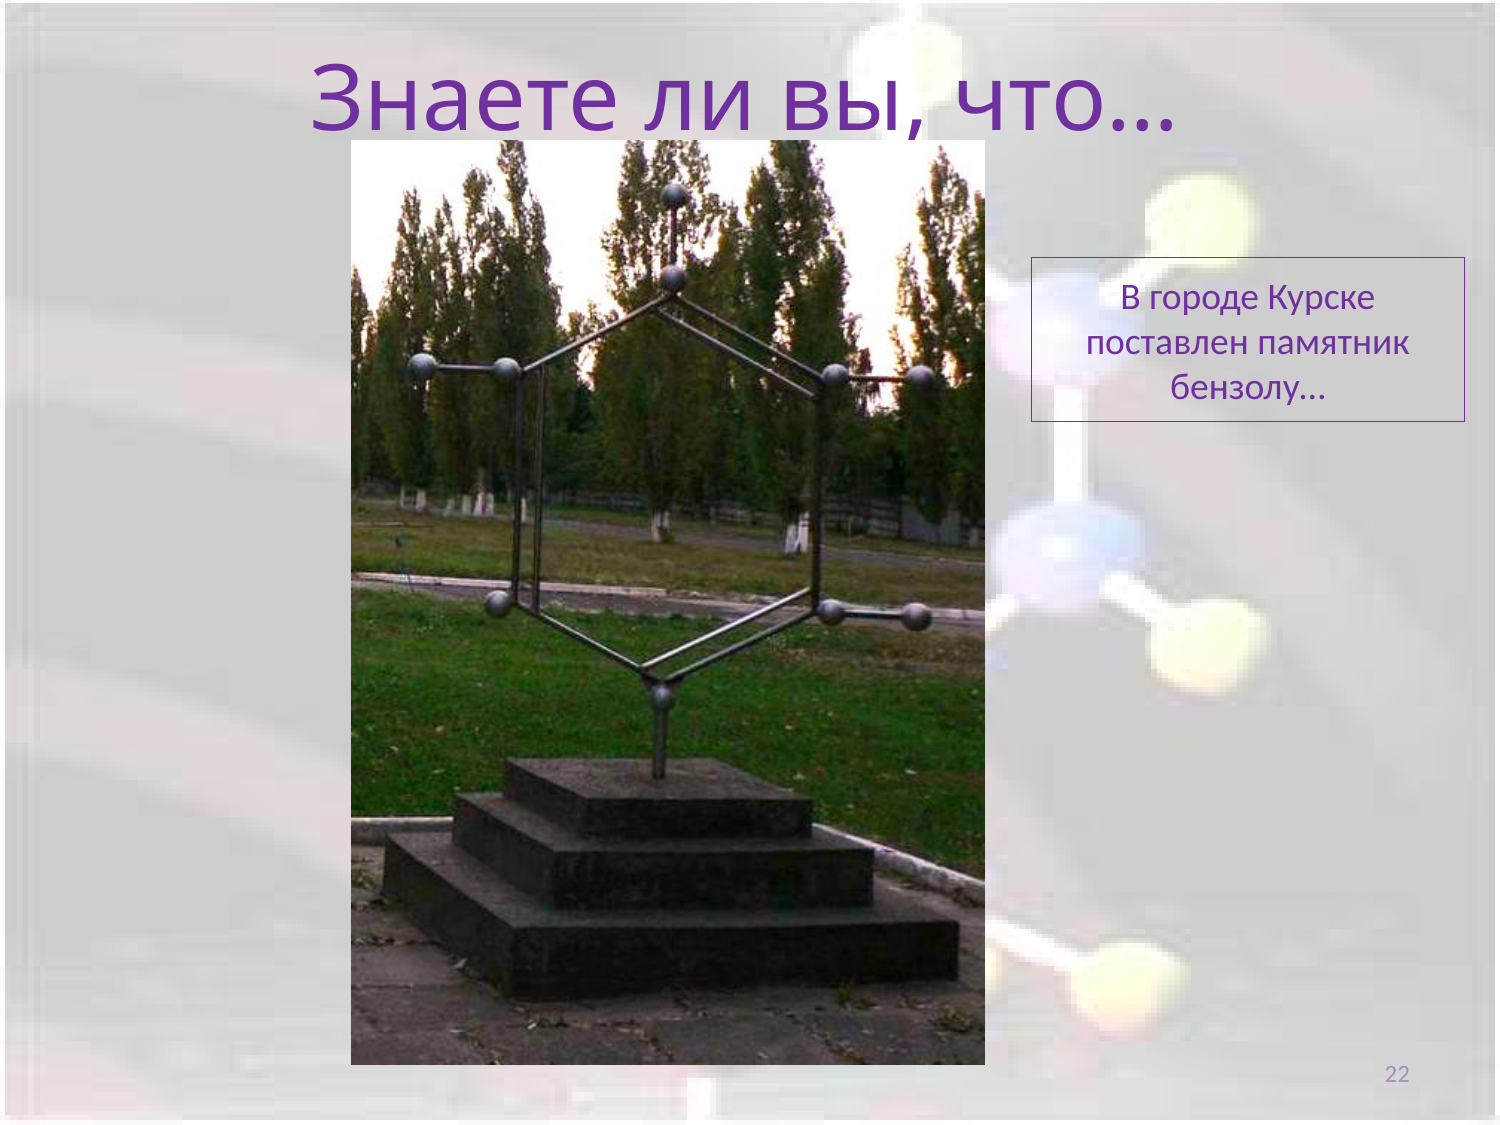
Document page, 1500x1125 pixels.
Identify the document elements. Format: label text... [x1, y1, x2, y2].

text_box В городе Курске поставлен памятник бензолу… [1029, 256, 1467, 424]
slide_number 22 [1074, 1042, 1425, 1103]
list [351, 140, 985, 1065]
title Знаете ли вы, что… [70, 0, 1421, 188]
picture [0, 0, 1500, 1125]
